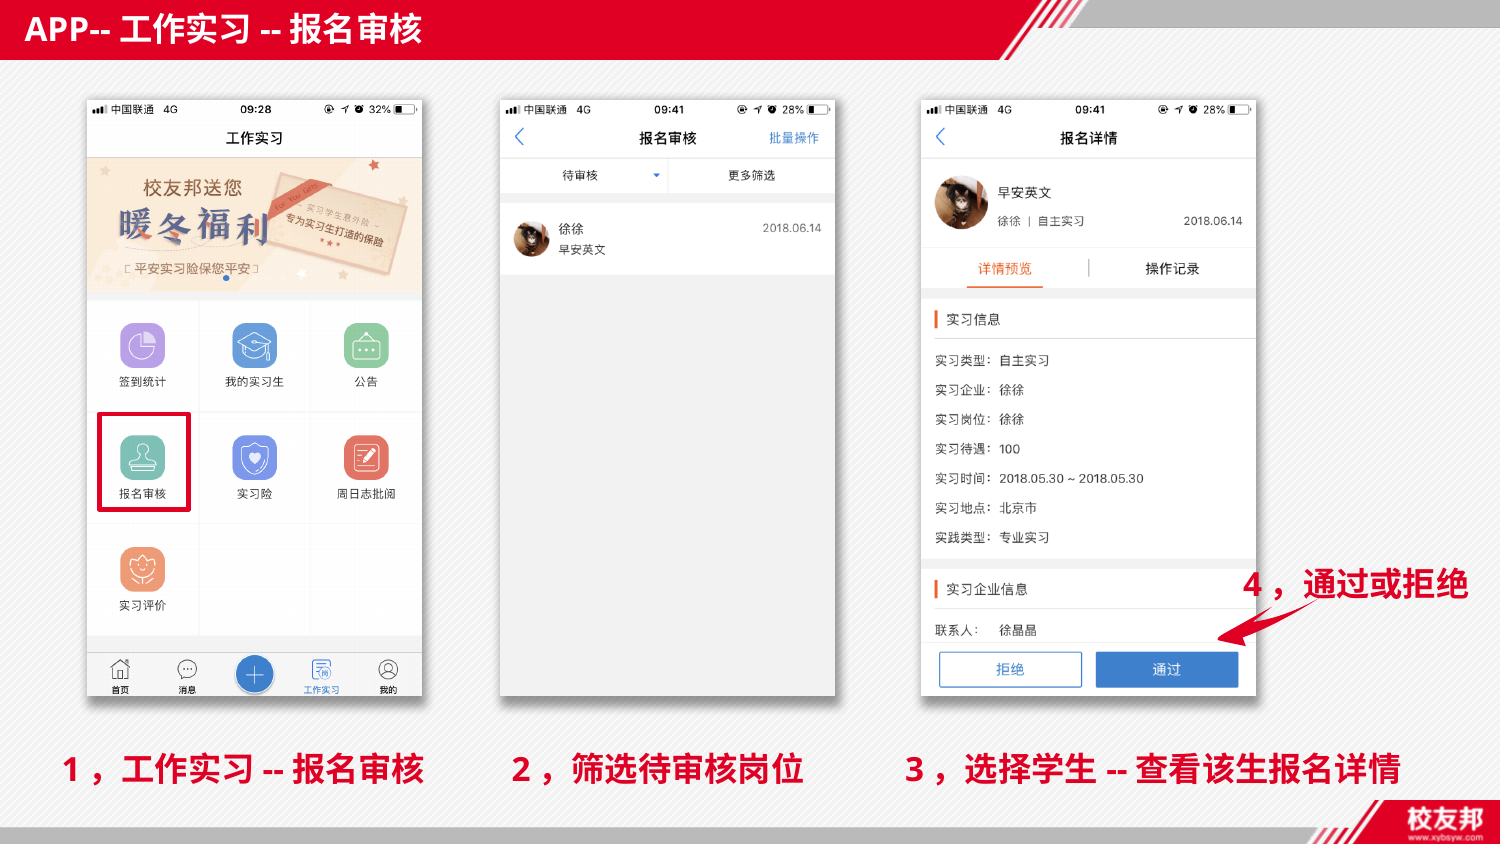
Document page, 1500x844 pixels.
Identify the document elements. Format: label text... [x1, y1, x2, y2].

text_box 1，工作实习--报名审核 [46, 740, 463, 796]
text_box [1256, 597, 1320, 634]
text_box 4，通过或拒绝 [1256, 555, 1485, 611]
text_box APP--工作实习--报名审核 [17, 0, 983, 56]
picture [0, 0, 1500, 844]
text_box 3，选择学生--查看该生报名详情 [890, 740, 1417, 796]
text_box 2，筛选待审核岗位 [496, 740, 820, 796]
